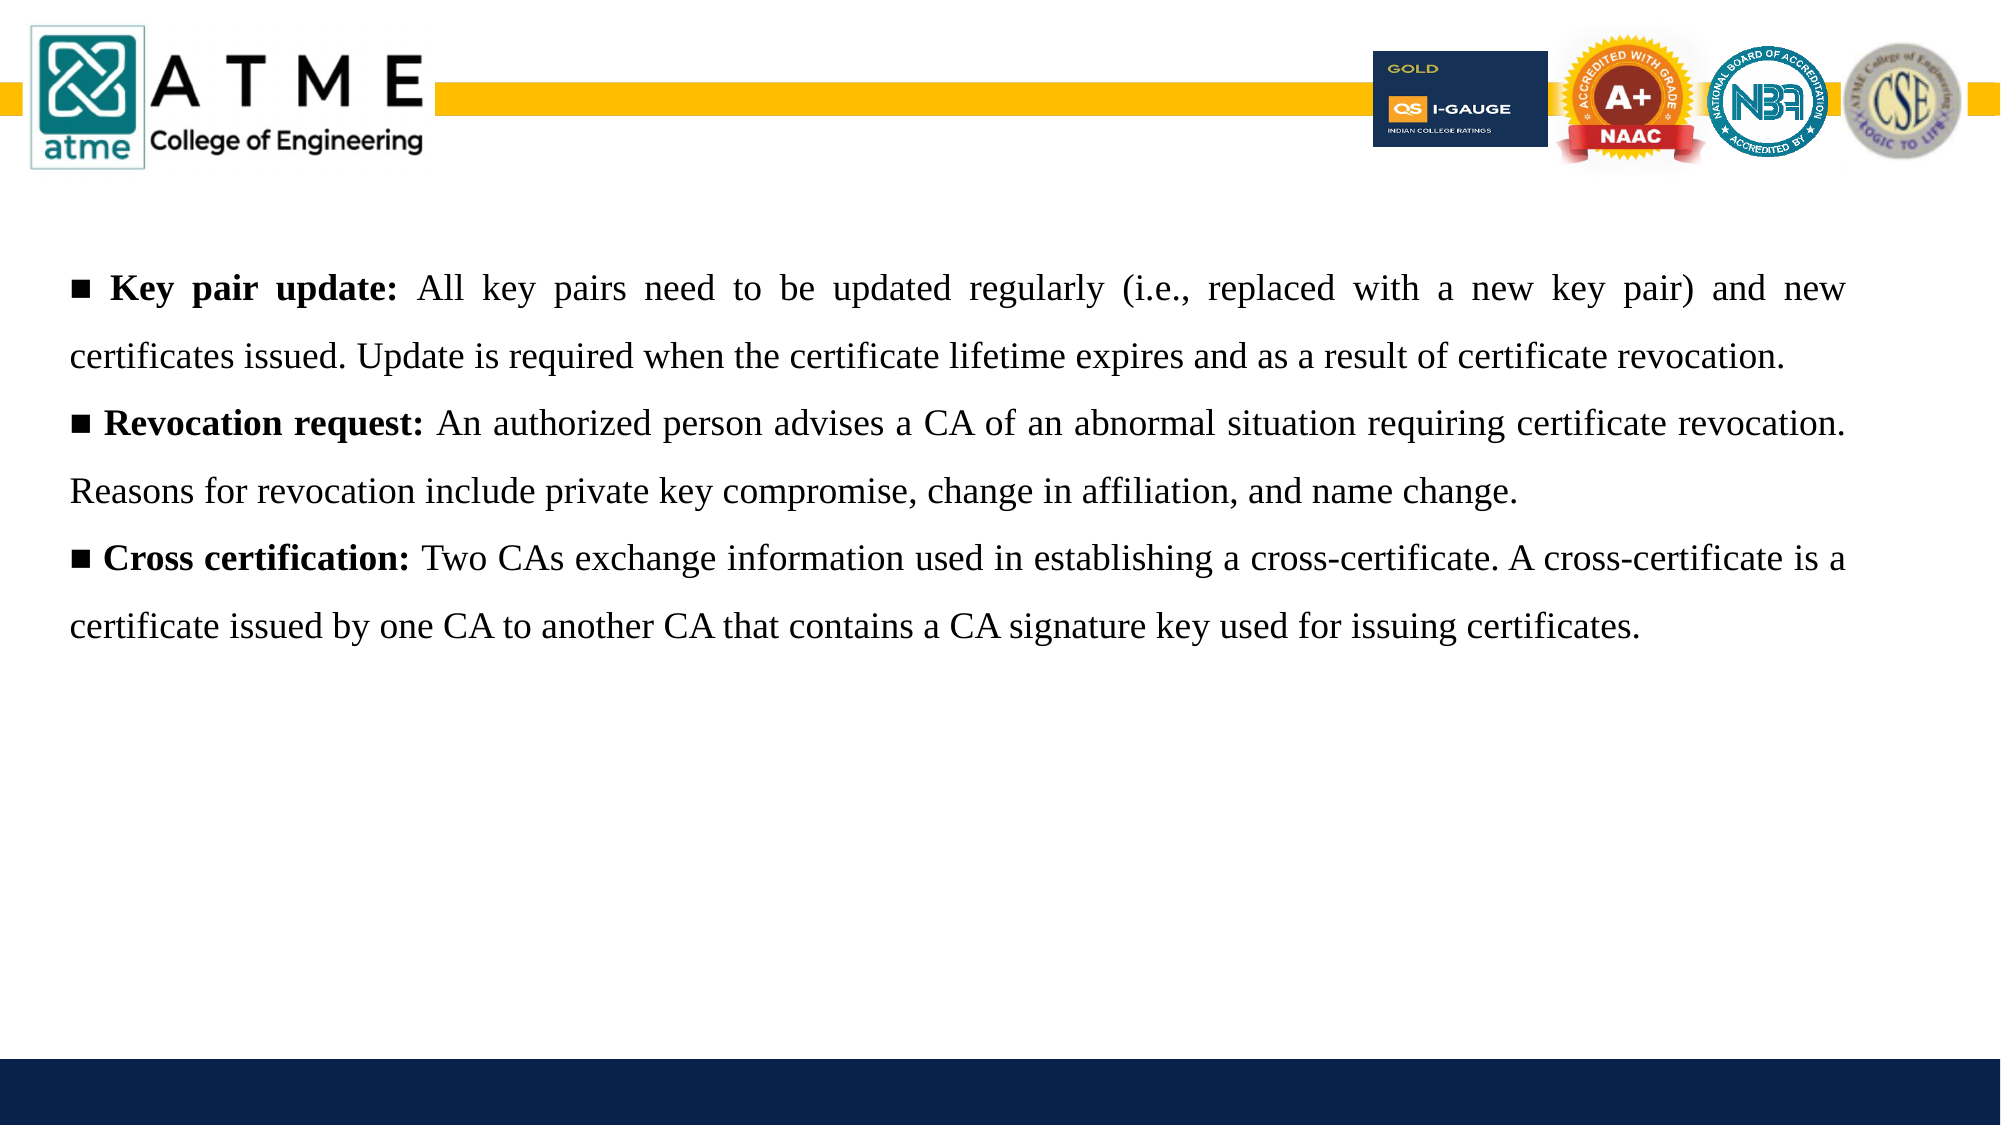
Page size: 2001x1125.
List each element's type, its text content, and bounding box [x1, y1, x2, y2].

picture [1840, 26, 1968, 176]
text_box ■ Key pair update: All key pairs need to be updated regularly (i.e., replaced with a new key pair) and new certificates issued. Update is required when the certificate lifetime expires and as a result of certificate revocation. ■ Revocation request: An authorized person advises a CA of an abnormal situation requiring certificate revocation. Reasons for revocation include private key compromise, change in affiliation, and name change. ■ Cross certification: Two CAs exchange information used in establishing a cross-certificate. A cross-certificate is a certificate issued by one CA to another CA that contains a CA signature key used for issuing certificates. [54, 233, 1864, 653]
picture [1373, 20, 1828, 180]
picture [22, 15, 435, 178]
picture [0, 1059, 2001, 1125]
